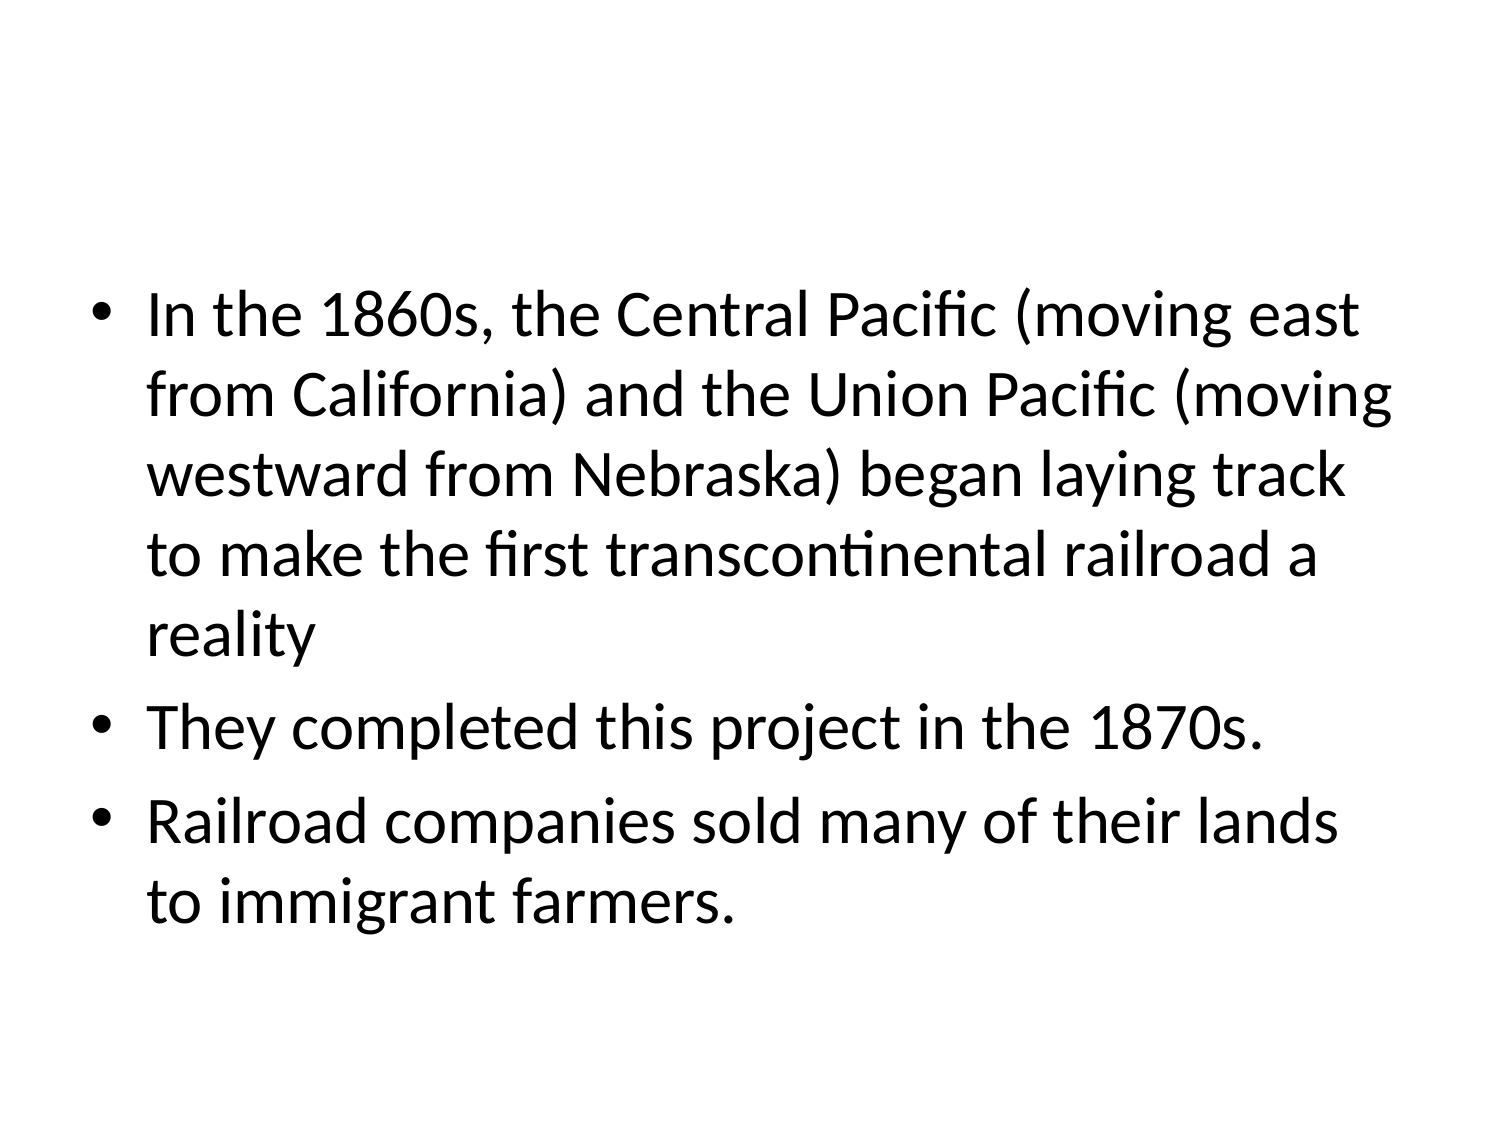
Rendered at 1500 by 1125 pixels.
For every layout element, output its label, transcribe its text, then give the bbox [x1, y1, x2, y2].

list In the 1860s, the Central Pacific (moving east from California) and the Union Pacific (moving westward from Nebraska) began laying track to make the first transcontinental railroad a reality They completed this project in the 1870s. Railroad companies sold many of their lands to immigrant farmers. [75, 262, 1425, 1005]
